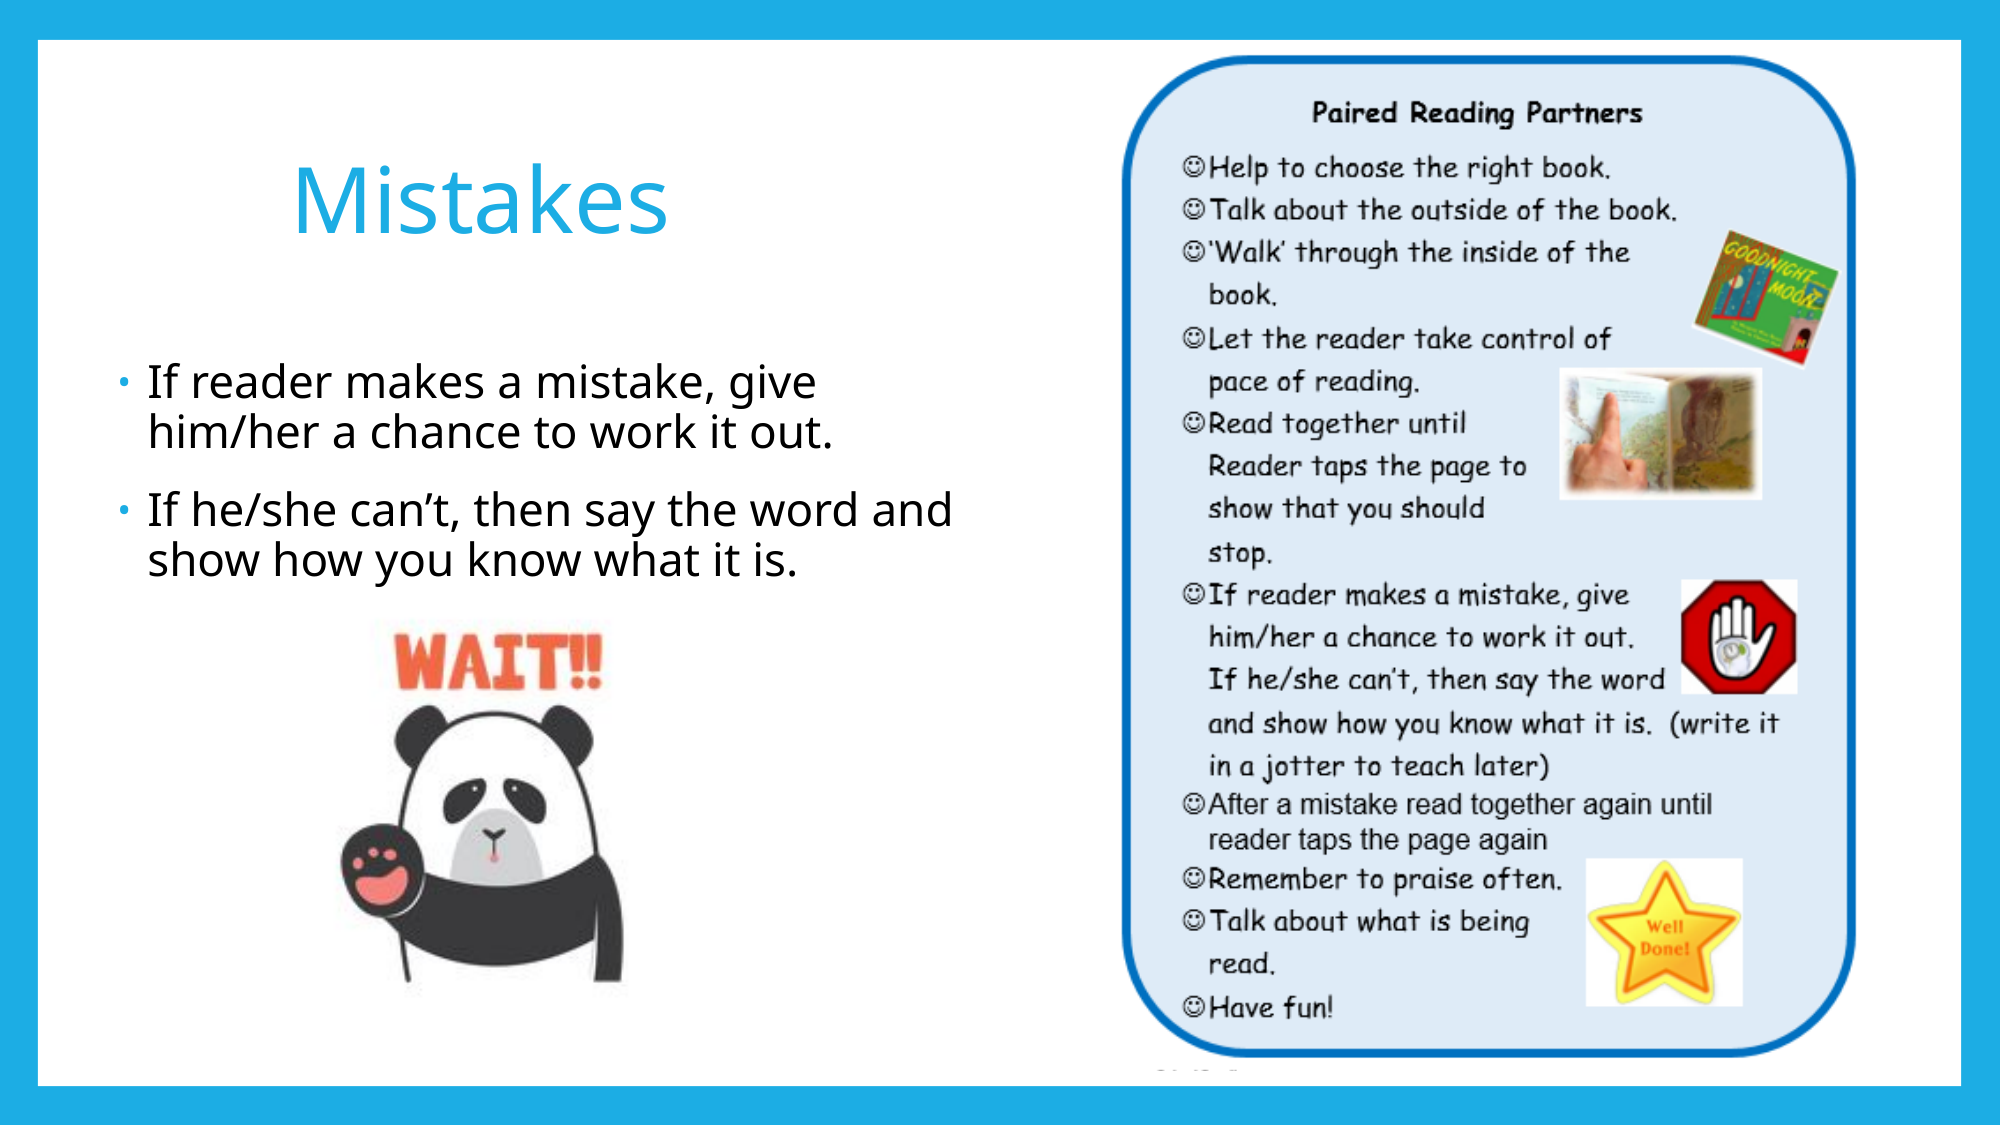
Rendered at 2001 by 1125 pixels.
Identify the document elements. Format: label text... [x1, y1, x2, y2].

picture [268, 586, 697, 1015]
list If reader makes a mistake, give him/her a chance to work it out. If he/she can’t, then say the word and show how you know what it is. [94, 351, 975, 1015]
picture [1111, 46, 1863, 1072]
title Mistakes [275, 92, 697, 316]
